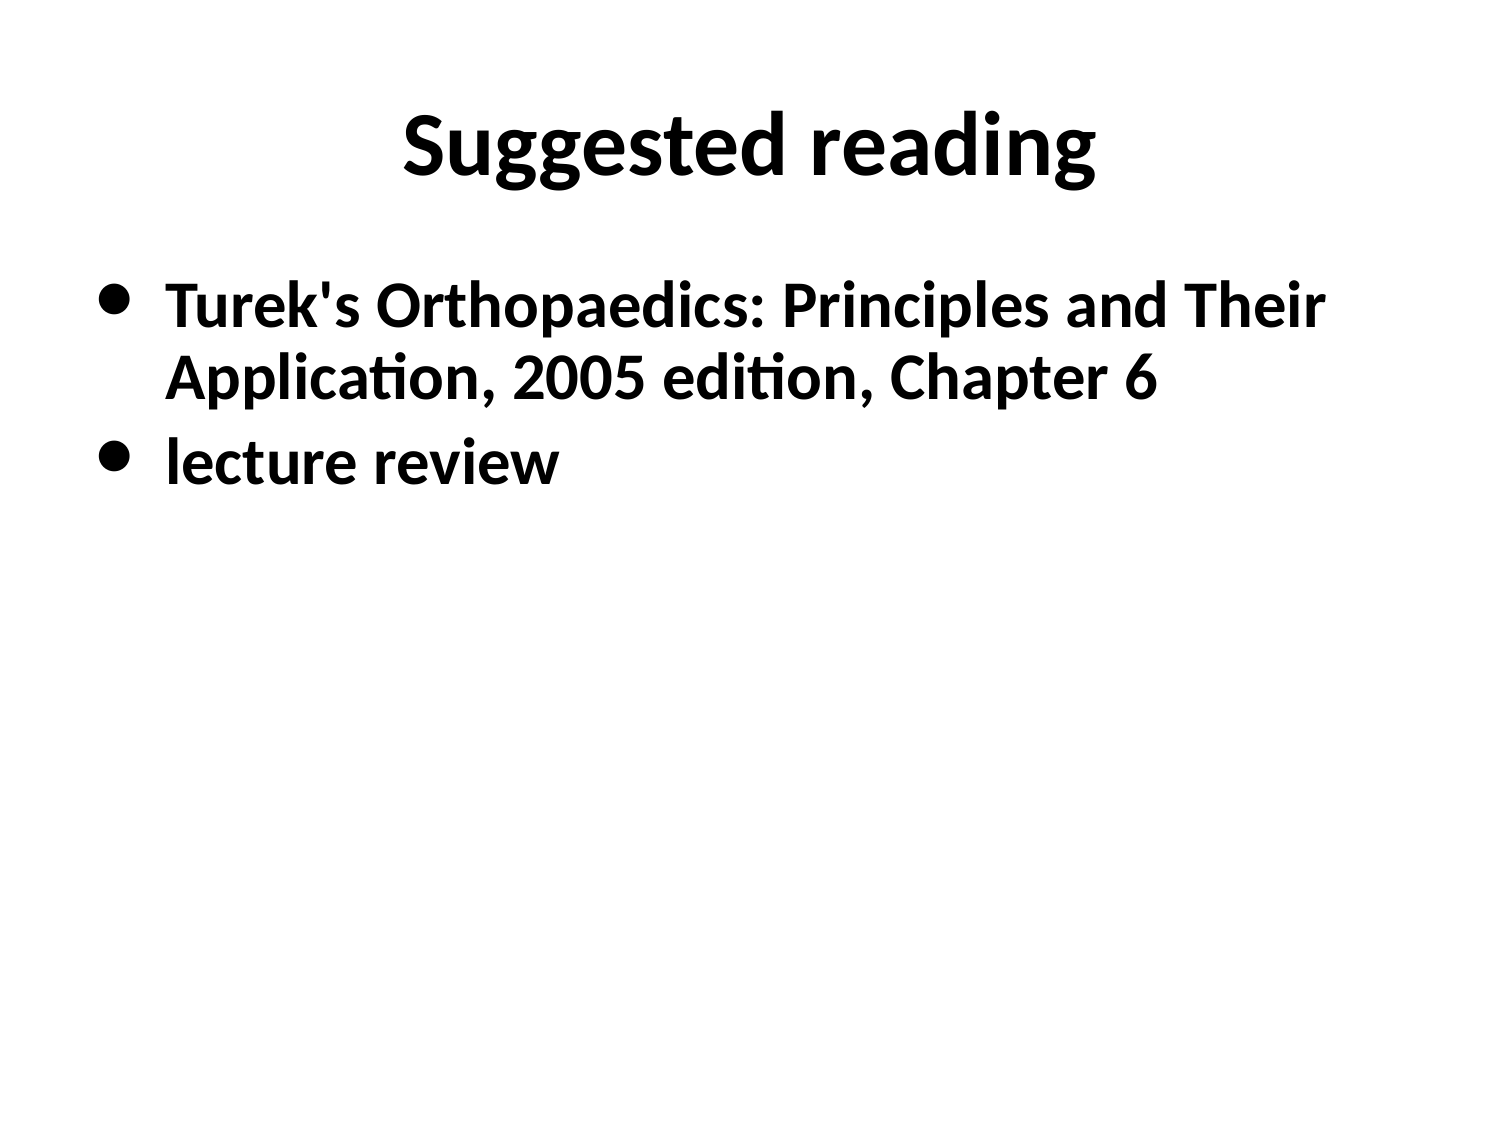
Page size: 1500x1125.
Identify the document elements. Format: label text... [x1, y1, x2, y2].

title Suggested reading [75, 45, 1425, 233]
list Turek's Orthopaedics: Principles and Their Application, 2005 edition, Chapter 6 lecture review [75, 262, 1425, 1005]
